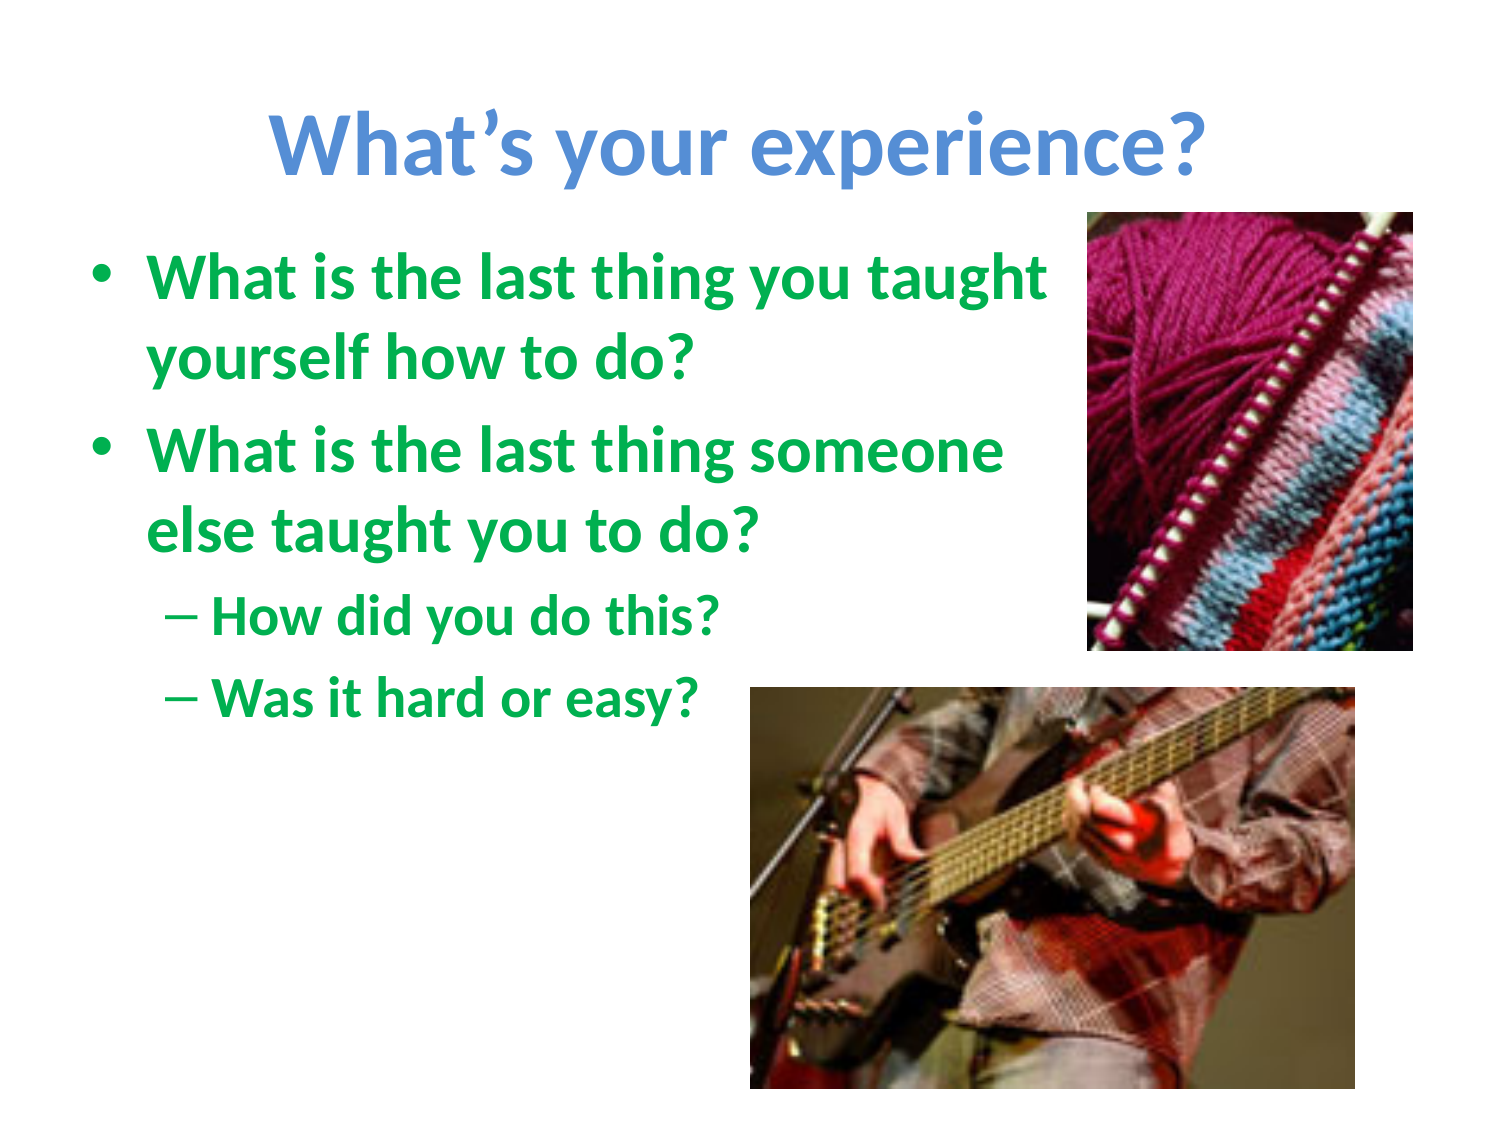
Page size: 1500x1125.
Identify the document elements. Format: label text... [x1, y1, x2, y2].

list What is the last thing you taught yourself how to do? What is the last thing someone else taught you to do? How did you do this? Was it hard or easy? [75, 224, 1138, 1075]
title What’s your experience? [75, 45, 1425, 233]
picture [749, 687, 1355, 1090]
picture [1087, 212, 1413, 652]
